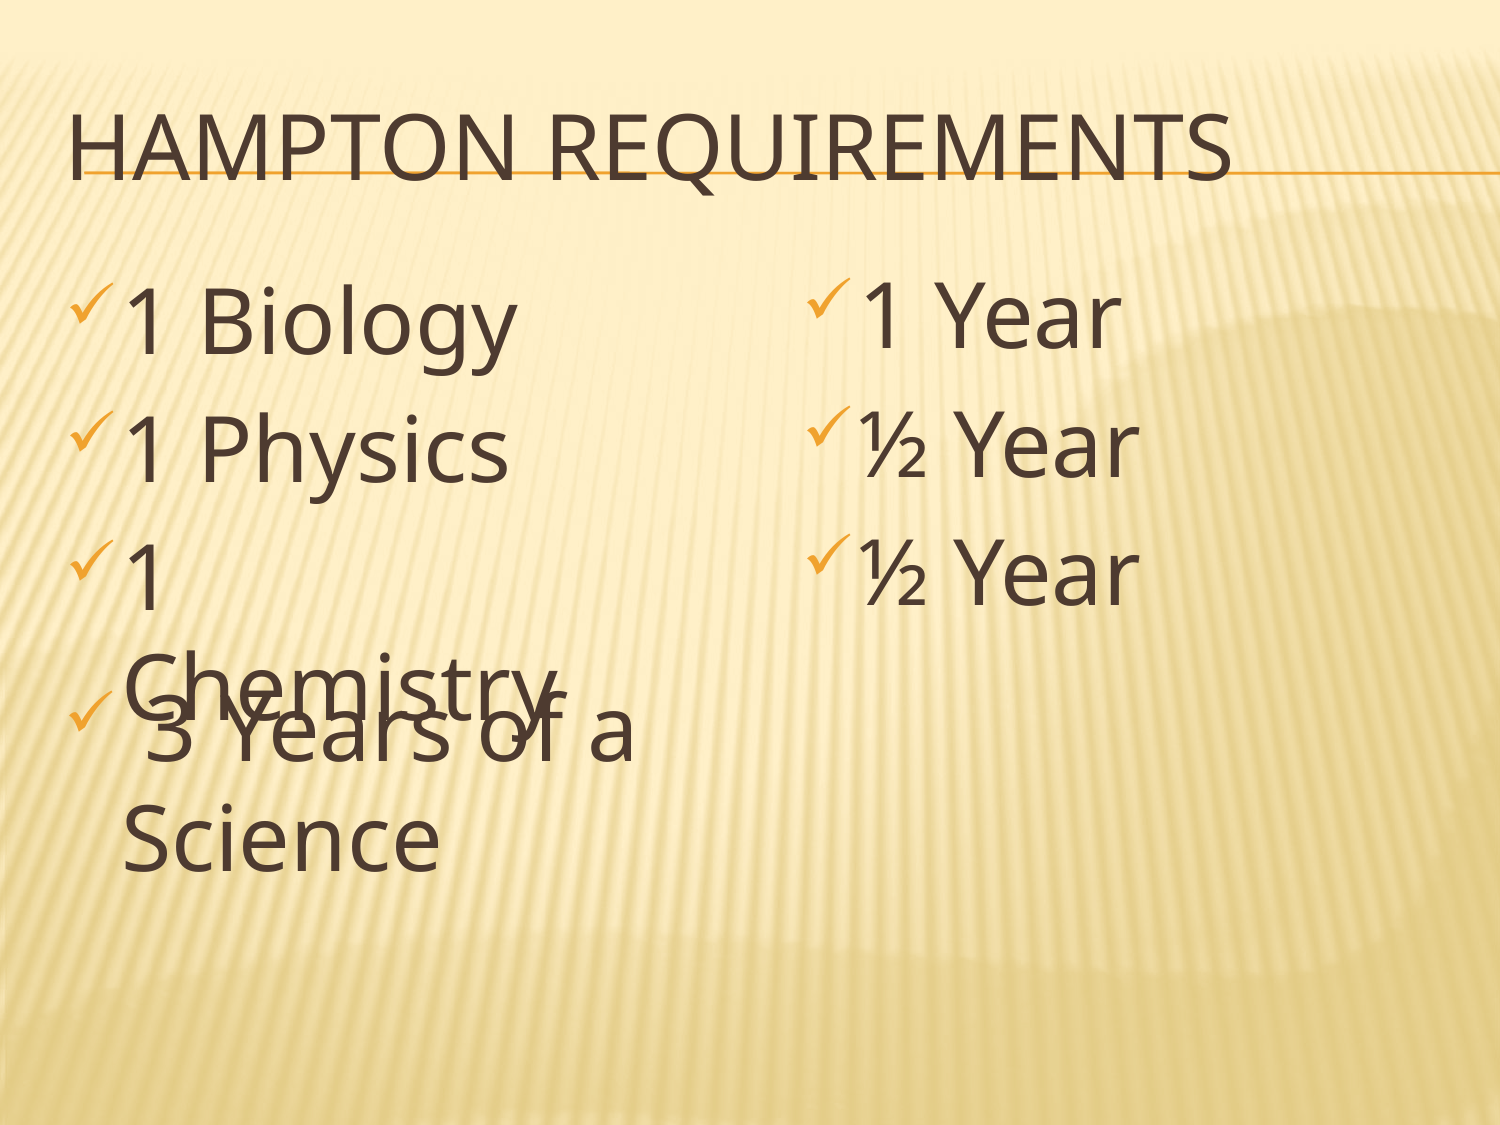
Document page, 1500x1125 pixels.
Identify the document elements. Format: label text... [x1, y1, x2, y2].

text_box 1 Year ½ Year ½ Year [787, 249, 1325, 645]
list 1 Biology 1 Physics 1 Chemistry [49, 254, 626, 651]
text_box 3 Years of a Science [49, 662, 888, 1058]
title Hampton Requirements [50, 75, 1475, 213]
